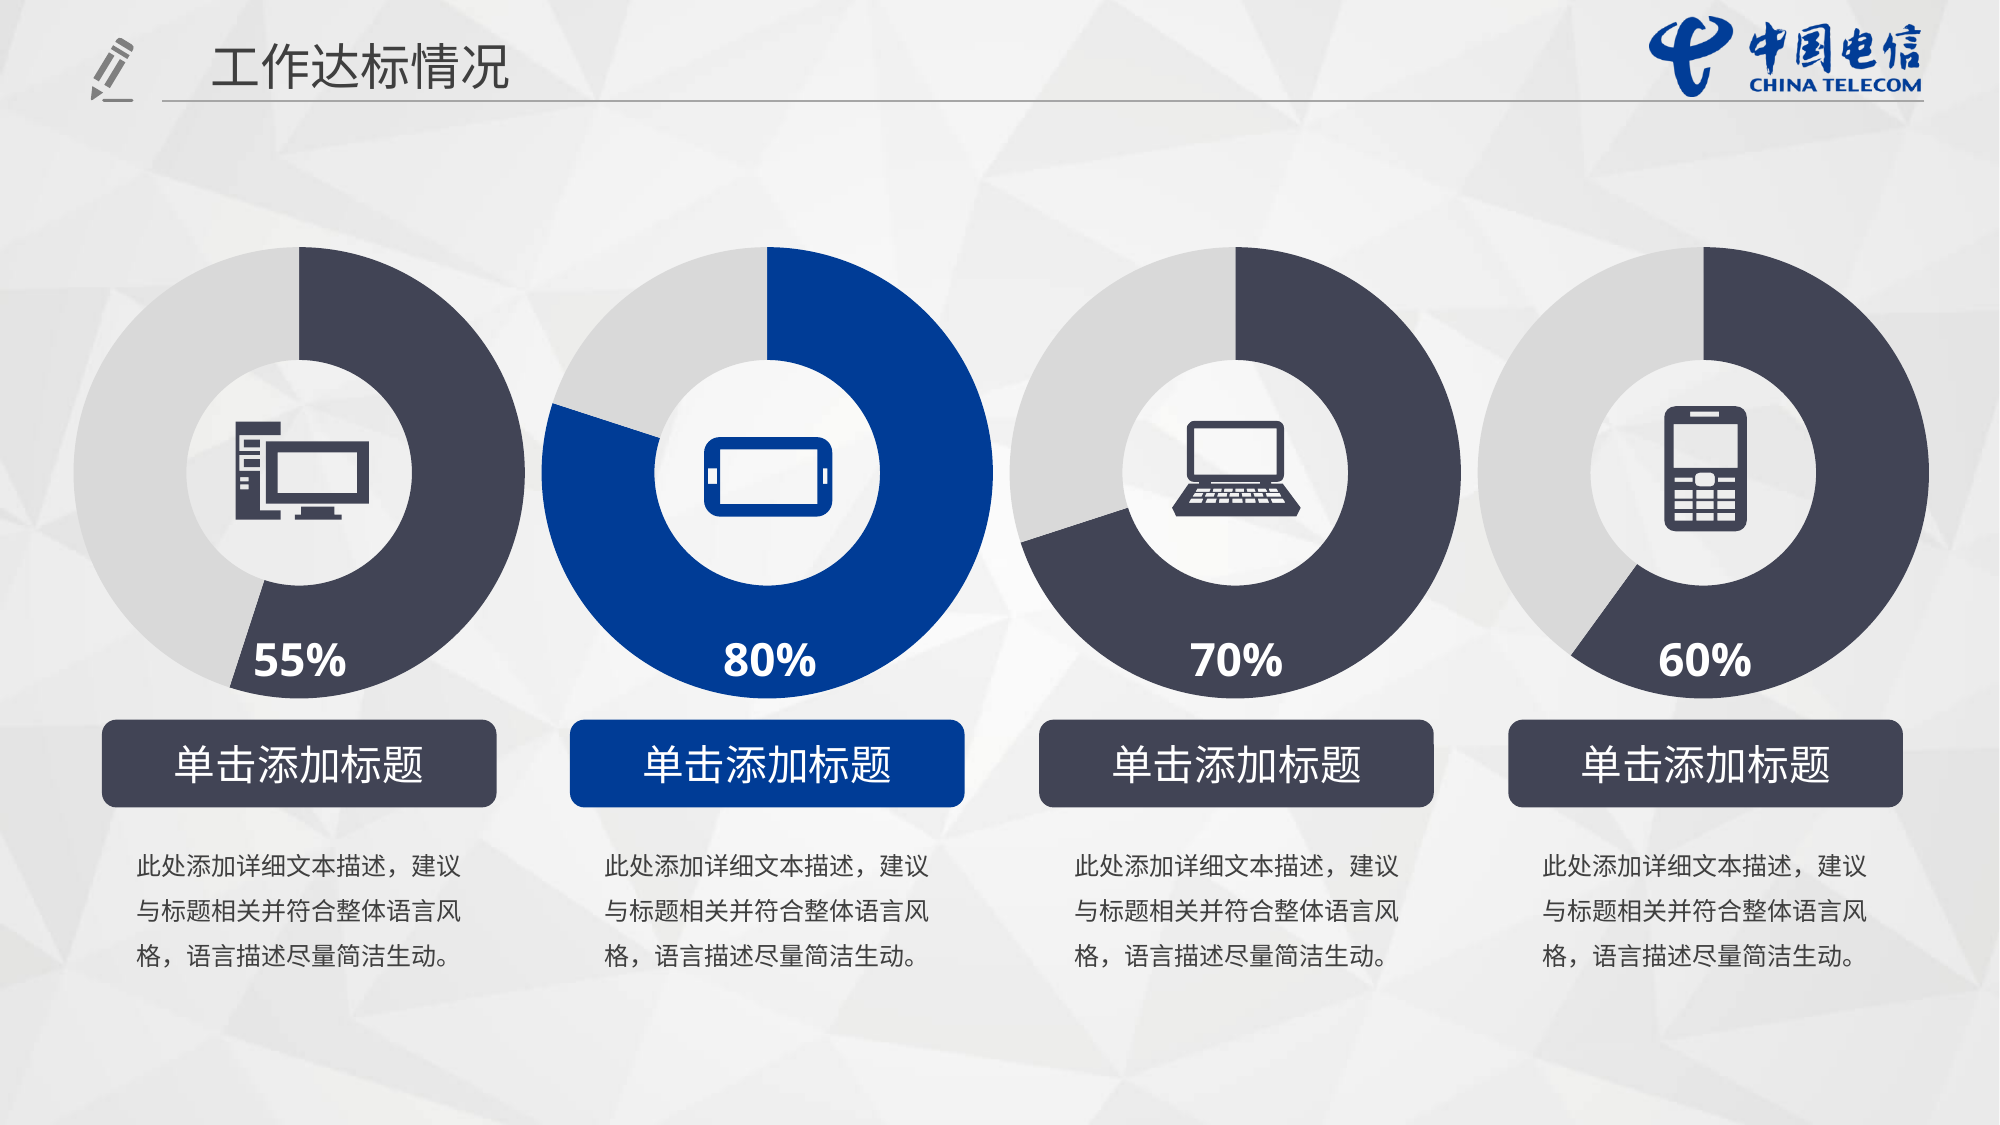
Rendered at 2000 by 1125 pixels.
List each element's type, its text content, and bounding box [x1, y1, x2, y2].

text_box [1455, 237, 1952, 709]
text_box 工作达标情况 [196, 28, 526, 100]
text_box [1038, 719, 1435, 986]
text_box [101, 719, 497, 986]
text_box [115, 37, 134, 52]
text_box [569, 719, 965, 986]
text_box [102, 98, 134, 102]
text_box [987, 237, 1454, 709]
text_box [90, 86, 104, 101]
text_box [1508, 719, 1904, 986]
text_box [519, 237, 986, 709]
text_box [104, 59, 126, 89]
text_box [110, 45, 130, 59]
text_box [93, 52, 115, 82]
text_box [51, 237, 518, 709]
picture [0, 0, 2000, 1125]
